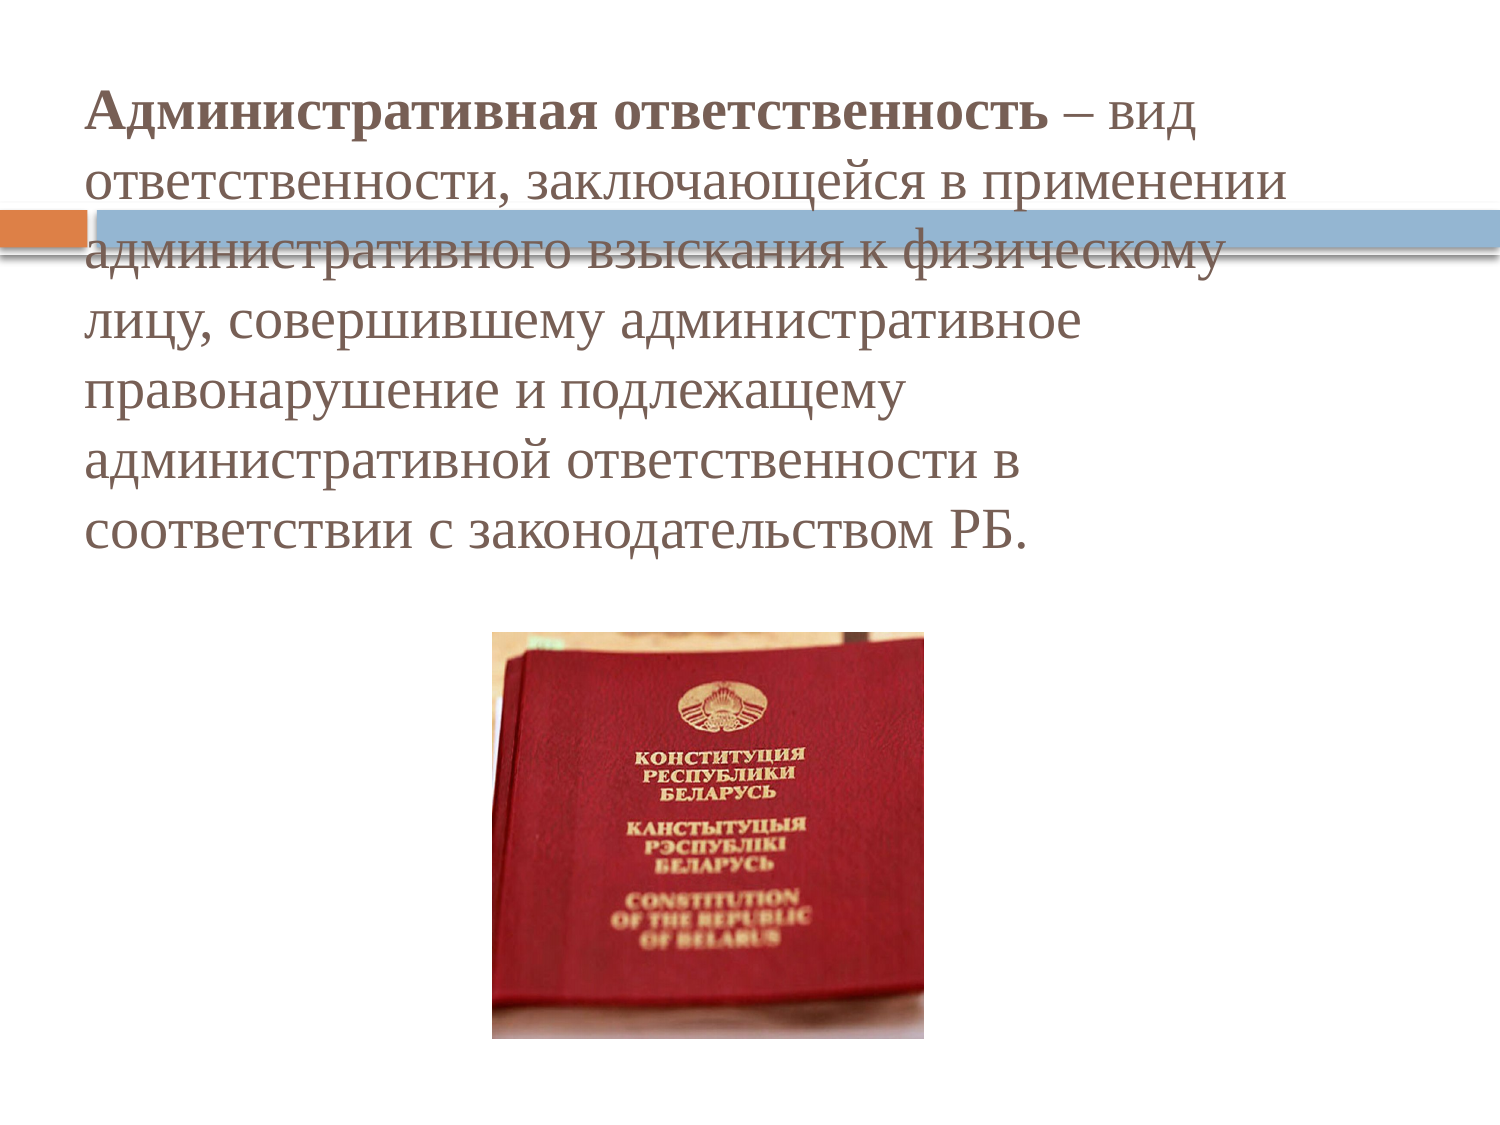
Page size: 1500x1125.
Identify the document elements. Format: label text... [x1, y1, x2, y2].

title Административная ответственность – вид ответственности, заключающейся в применении административного взыскания к физическому лицу, совершившему административное правонарушение и подлежащему административной ответственности в соответствии с законодательством РБ. [70, 23, 1454, 668]
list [491, 632, 924, 1039]
